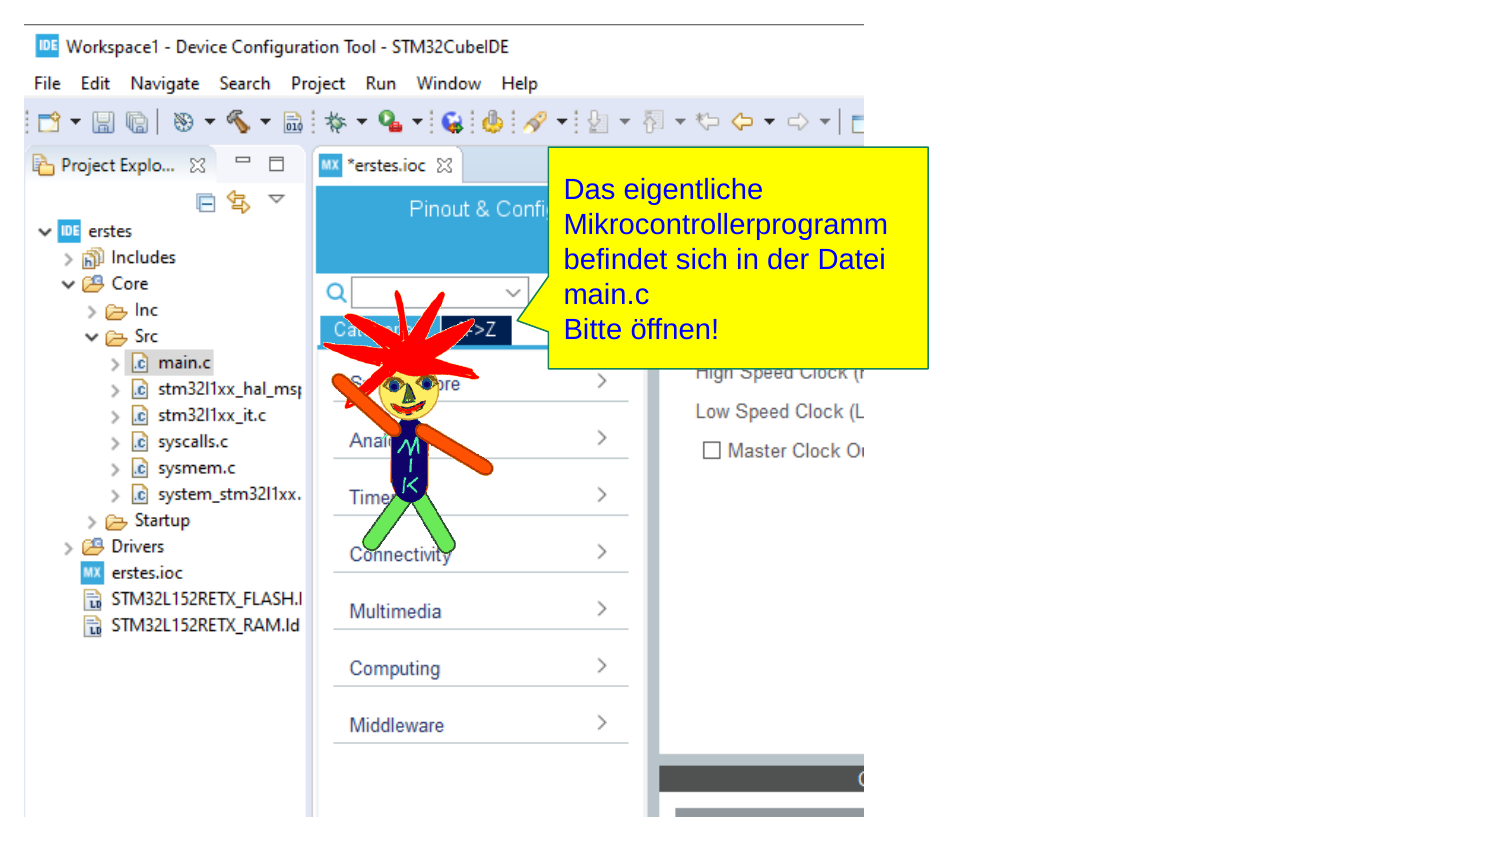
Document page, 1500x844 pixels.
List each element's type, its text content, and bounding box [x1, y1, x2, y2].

picture [24, 24, 864, 817]
text_box Das eigentliche Mikrocontrollerprogramm befindet sich in der Datei main.c Bitte öffnen! [868, 147, 929, 369]
